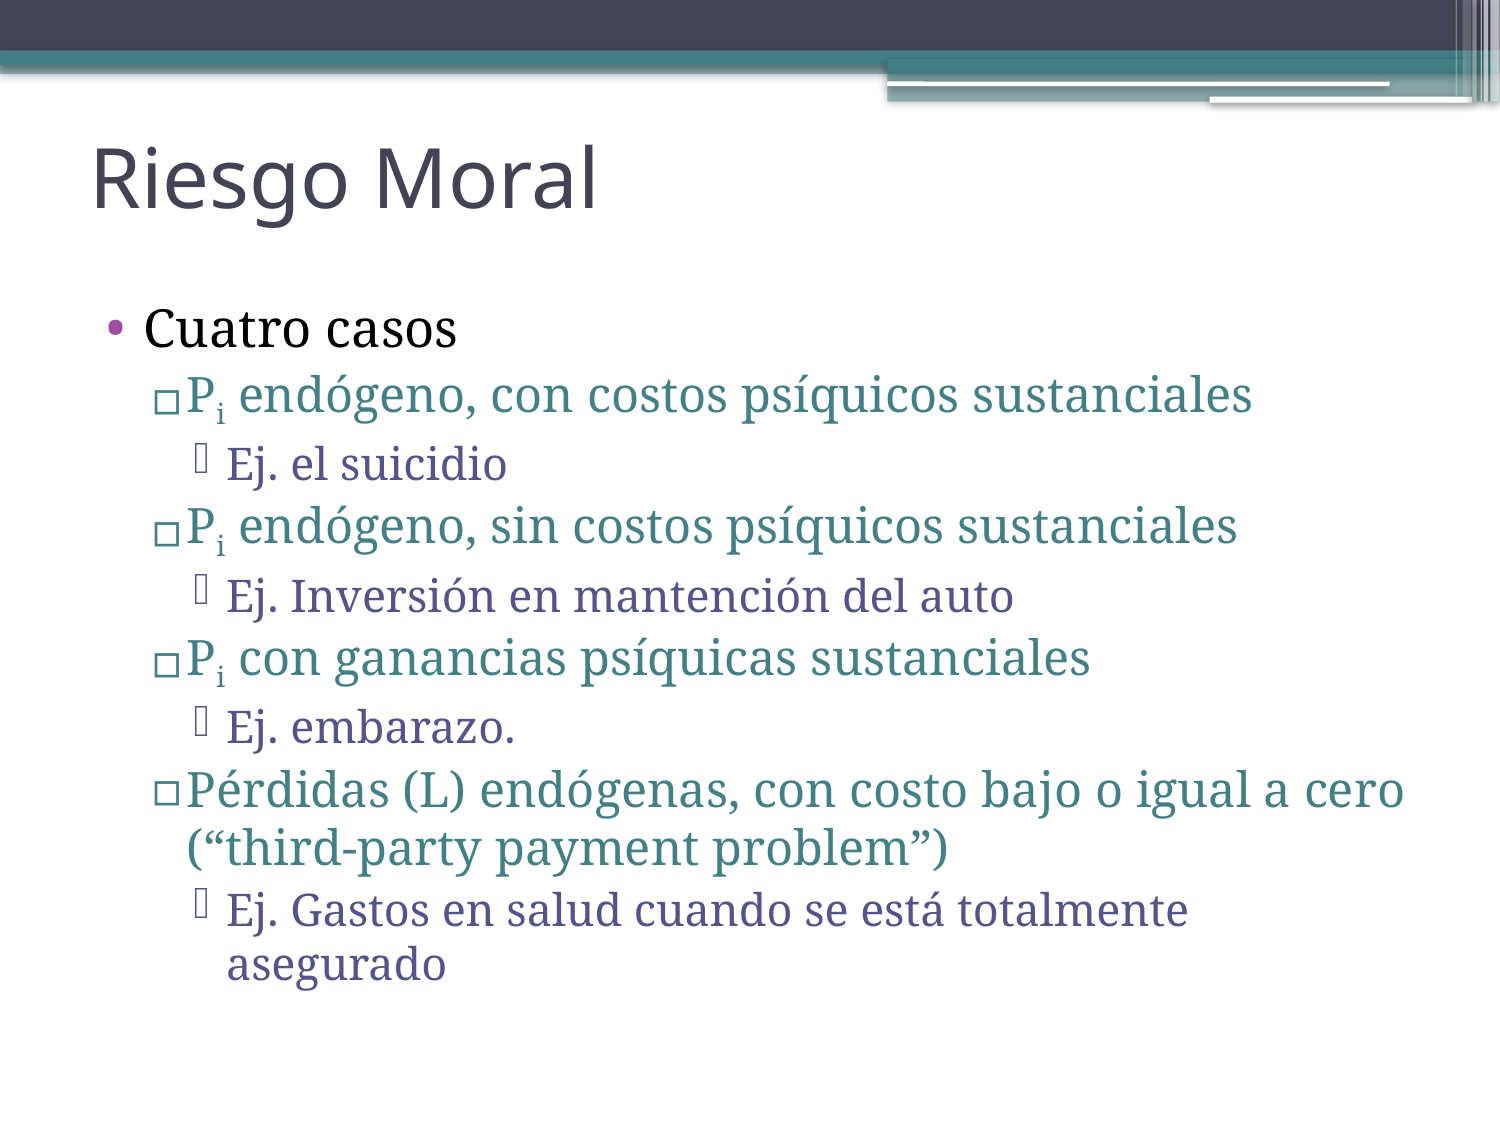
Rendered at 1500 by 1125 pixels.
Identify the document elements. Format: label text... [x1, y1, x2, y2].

list Cuatro casos Pi endógeno, con costos psíquicos sustanciales Ej. el suicidio Pi endógeno, sin costos psíquicos sustanciales Ej. Inversión en mantención del auto Pi con ganancias psíquicas sustanciales Ej. embarazo. Pérdidas (L) endógenas, con costo bajo o igual a cero (“third-party payment problem”) Ej. Gastos en salud cuando se está totalmente asegurado [75, 287, 1425, 1004]
title Riesgo Moral [75, 87, 1425, 263]
